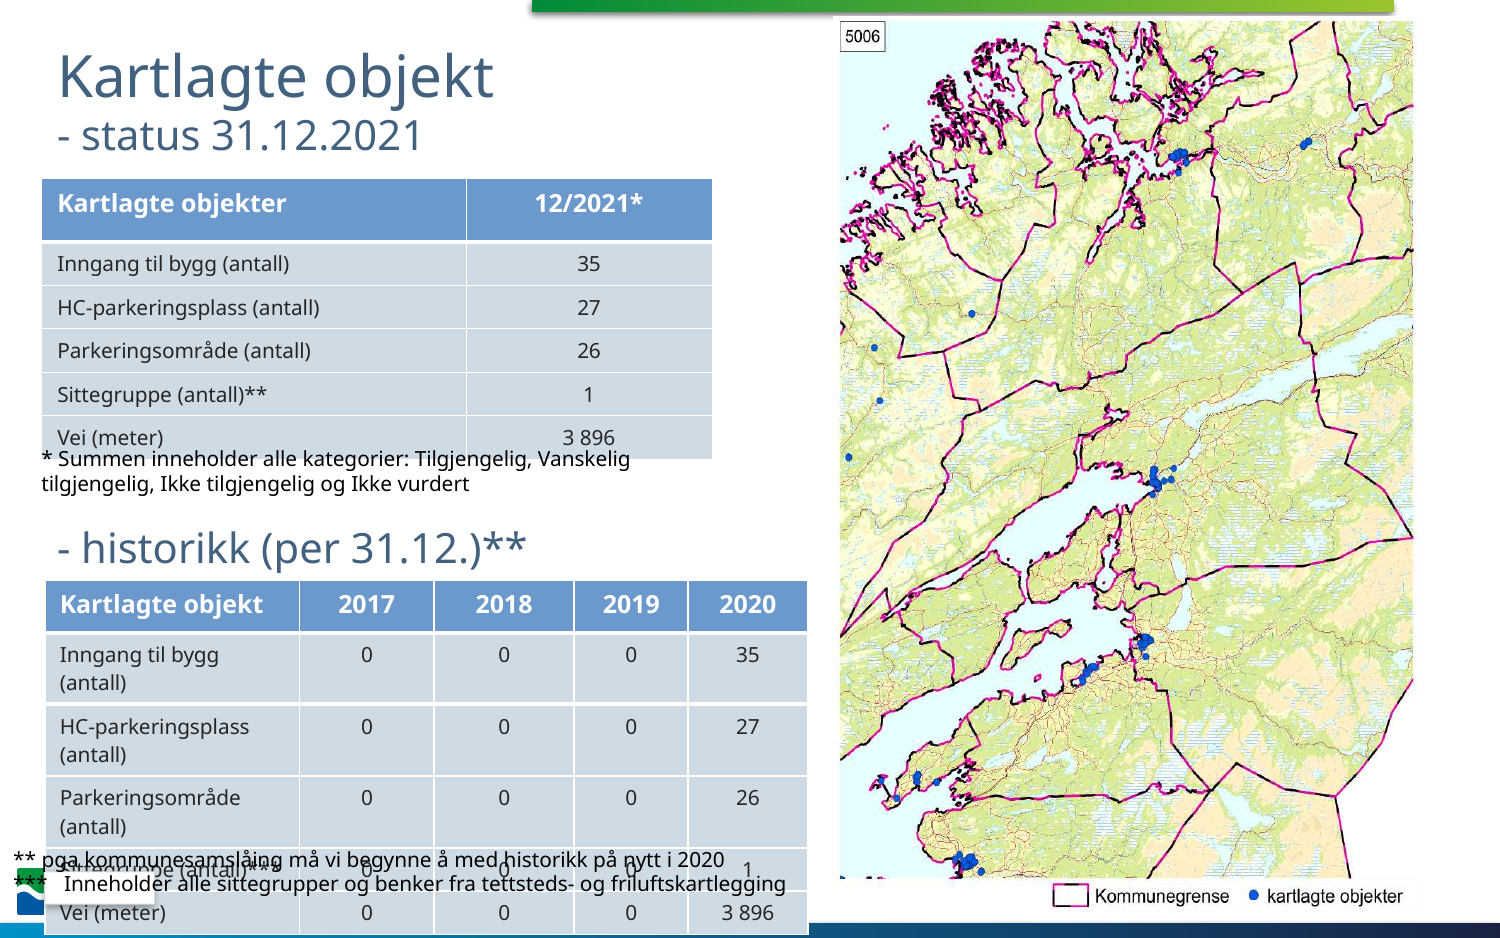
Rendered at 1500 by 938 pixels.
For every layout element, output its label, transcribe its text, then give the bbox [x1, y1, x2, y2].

table_cell 35 [689, 635, 807, 702]
text_box - historikk (per 31.12.)** [42, 496, 828, 580]
table_cell 26 [467, 329, 712, 372]
table_cell 0 [575, 706, 687, 775]
picture [833, 16, 1419, 913]
table_cell Inngang til bygg (antall) [42, 244, 466, 285]
table_cell 0 [300, 777, 433, 838]
table_cell 26 [689, 777, 807, 847]
table_header Kartlagte objekter [42, 179, 466, 240]
table_header 2018 [435, 581, 573, 631]
table_cell 3 896 [689, 892, 807, 934]
table_cell 3 896 [467, 416, 712, 459]
table_cell 0 [300, 635, 433, 702]
table_cell Vei (meter) [42, 416, 466, 438]
table_cell 0 [435, 635, 573, 702]
table_cell 0 [575, 635, 687, 702]
text_box * Summen inneholder alle kategorier: Tilgjengelig, Vanskelig tilgjengelig, Ikke tilgjengelig og Ikke vurdert [26, 438, 711, 504]
table_cell 27 [467, 286, 712, 328]
table_header 2020 [689, 581, 807, 631]
table_cell 35 [467, 244, 712, 285]
table_cell 0 [575, 904, 687, 934]
table_cell 0 [300, 706, 433, 775]
table_header 2017 [300, 581, 433, 631]
table_cell 0 [575, 777, 687, 838]
table_cell Parkeringsområde (antall) [42, 329, 466, 372]
table_cell Vei (meter) [46, 904, 299, 934]
table_cell HC-parkeringsplass (antall) [42, 286, 466, 328]
table_cell 1 [802, 849, 807, 890]
table_cell 0 [435, 777, 573, 838]
table_cell Parkeringsområde (antall) [46, 777, 299, 838]
table_header 12/2021* [467, 179, 712, 240]
text_box Kartlagte objekt - status 31.12.2021 [42, 24, 828, 167]
text_box ** pga kommunesamslåing må vi begynne å med historikk på nytt i 2020 *** Inneholder alle sittegrupper og benker fra tettsteds- og friluftskartlegging [0, 838, 802, 904]
table_cell 0 [435, 904, 573, 934]
table_cell 1 [467, 373, 712, 415]
table_cell HC-parkeringsplass (antall) [46, 706, 299, 775]
table_cell Sittegruppe (antall)** [42, 373, 466, 415]
table_cell 0 [435, 706, 573, 775]
table_cell 27 [689, 706, 807, 775]
table_header 2019 [575, 581, 687, 631]
table_cell Inngang til bygg (antall) [46, 635, 299, 702]
table_header Kartlagte objekt [46, 581, 299, 631]
table_cell 0 [300, 904, 433, 934]
